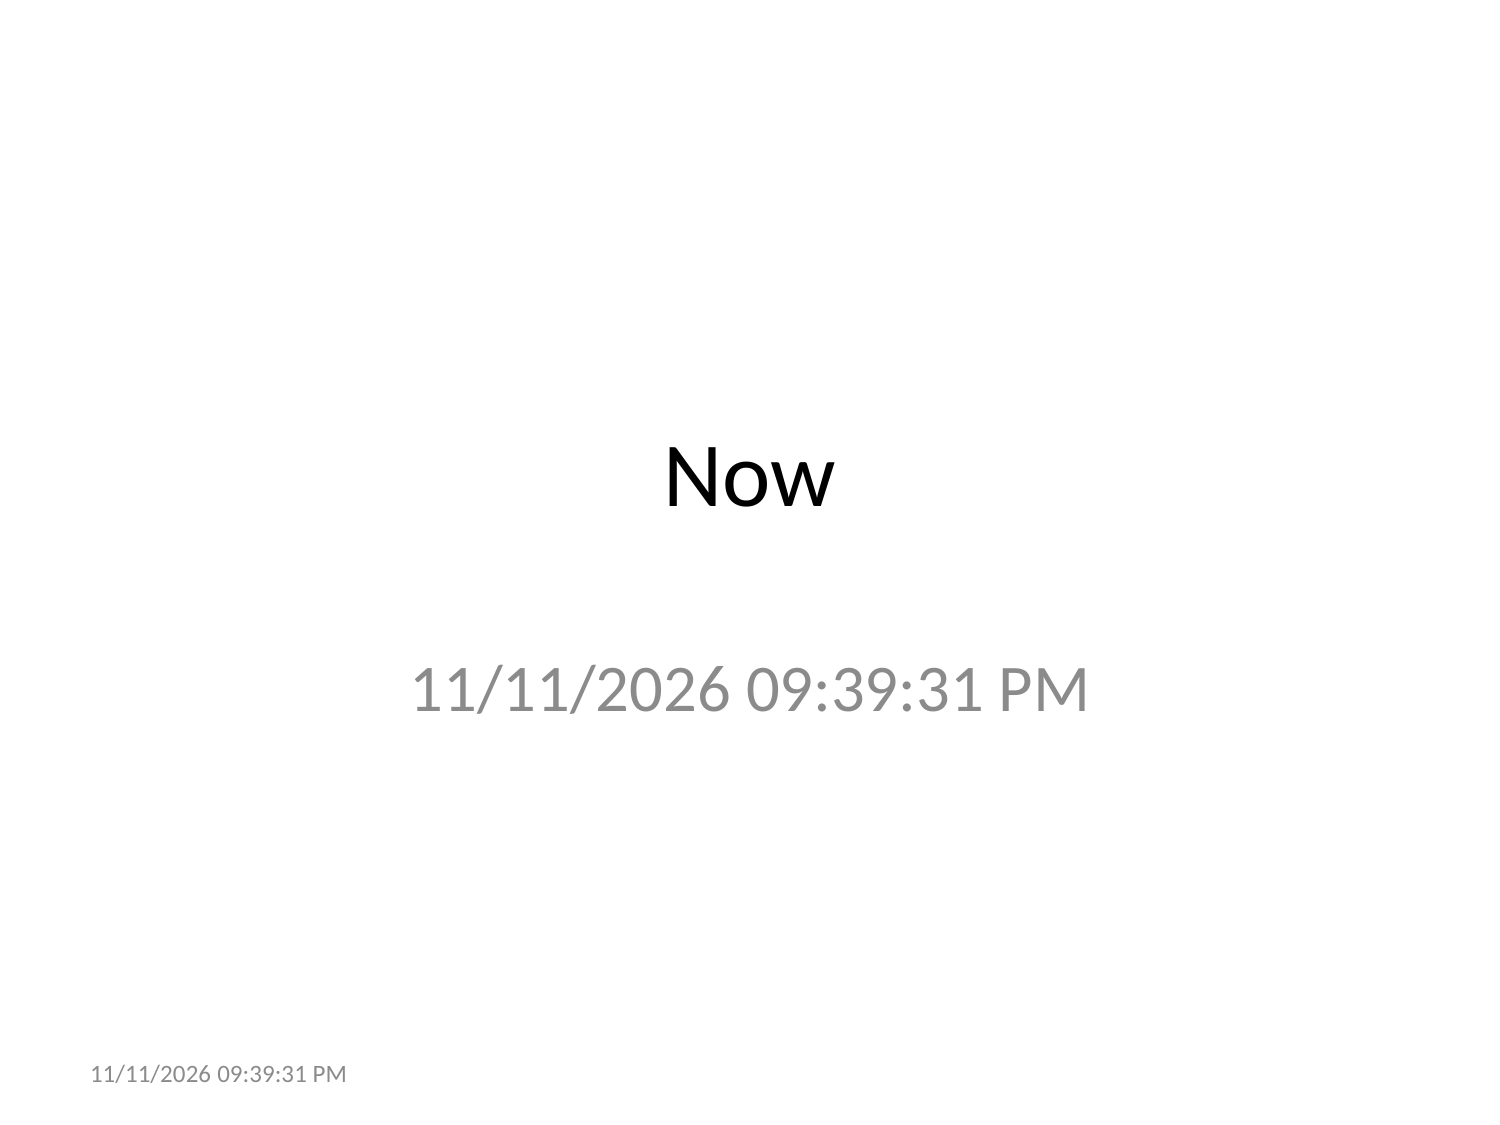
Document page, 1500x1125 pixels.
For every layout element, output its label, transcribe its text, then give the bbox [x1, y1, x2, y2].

title Now [112, 349, 1388, 591]
subtitle 2011-12-19 10:20:04 AM [225, 637, 1275, 925]
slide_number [75, 1042, 425, 1103]
